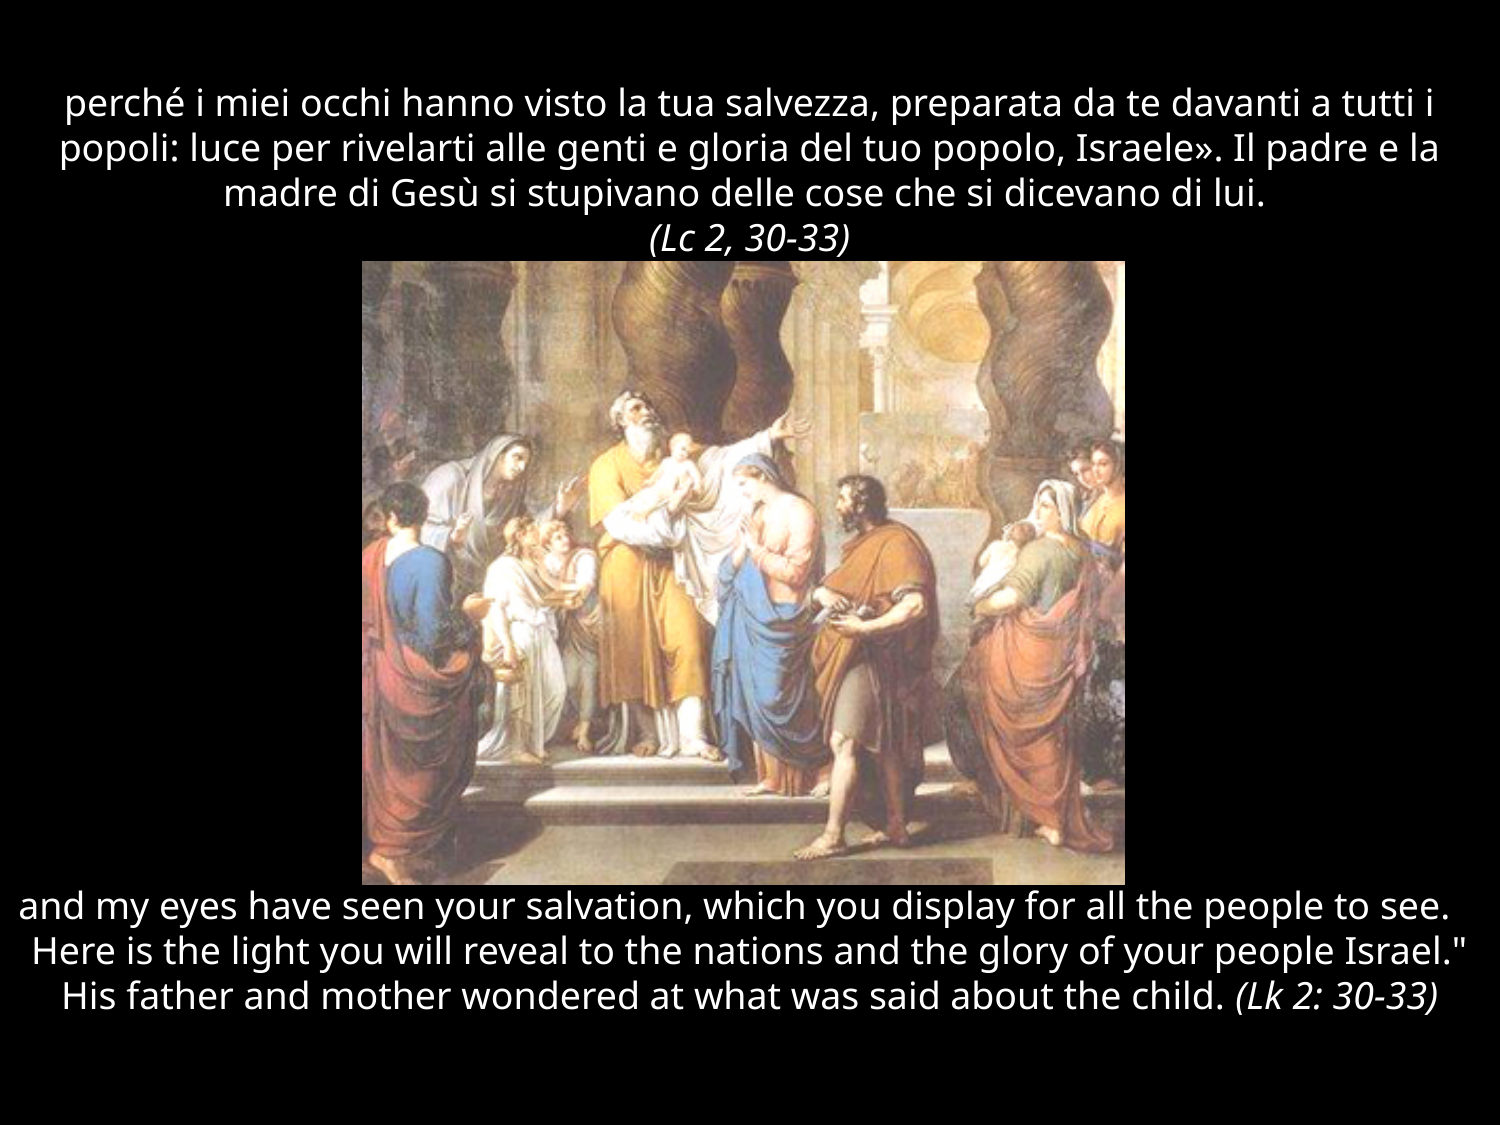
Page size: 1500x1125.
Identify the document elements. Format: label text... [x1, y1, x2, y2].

picture [362, 261, 1125, 885]
title perché i miei occhi hanno visto la tua salvezza, preparata da te davanti a tutti i popoli: luce per rivelarti alle genti e gloria del tuo popolo, Israele». Il padre e la madre di Gesù si stupivano delle cose che si dicevano di lui. (Lc 2, 30-33) [0, 75, 1500, 263]
text_box and my eyes have seen your salvation, which you display for all the people to see. Here is the light you will reveal to the nations and the glory of your people Israel." His father and mother wondered at what was said about the child. (Lk 2: 30-33) [0, 874, 1500, 1025]
